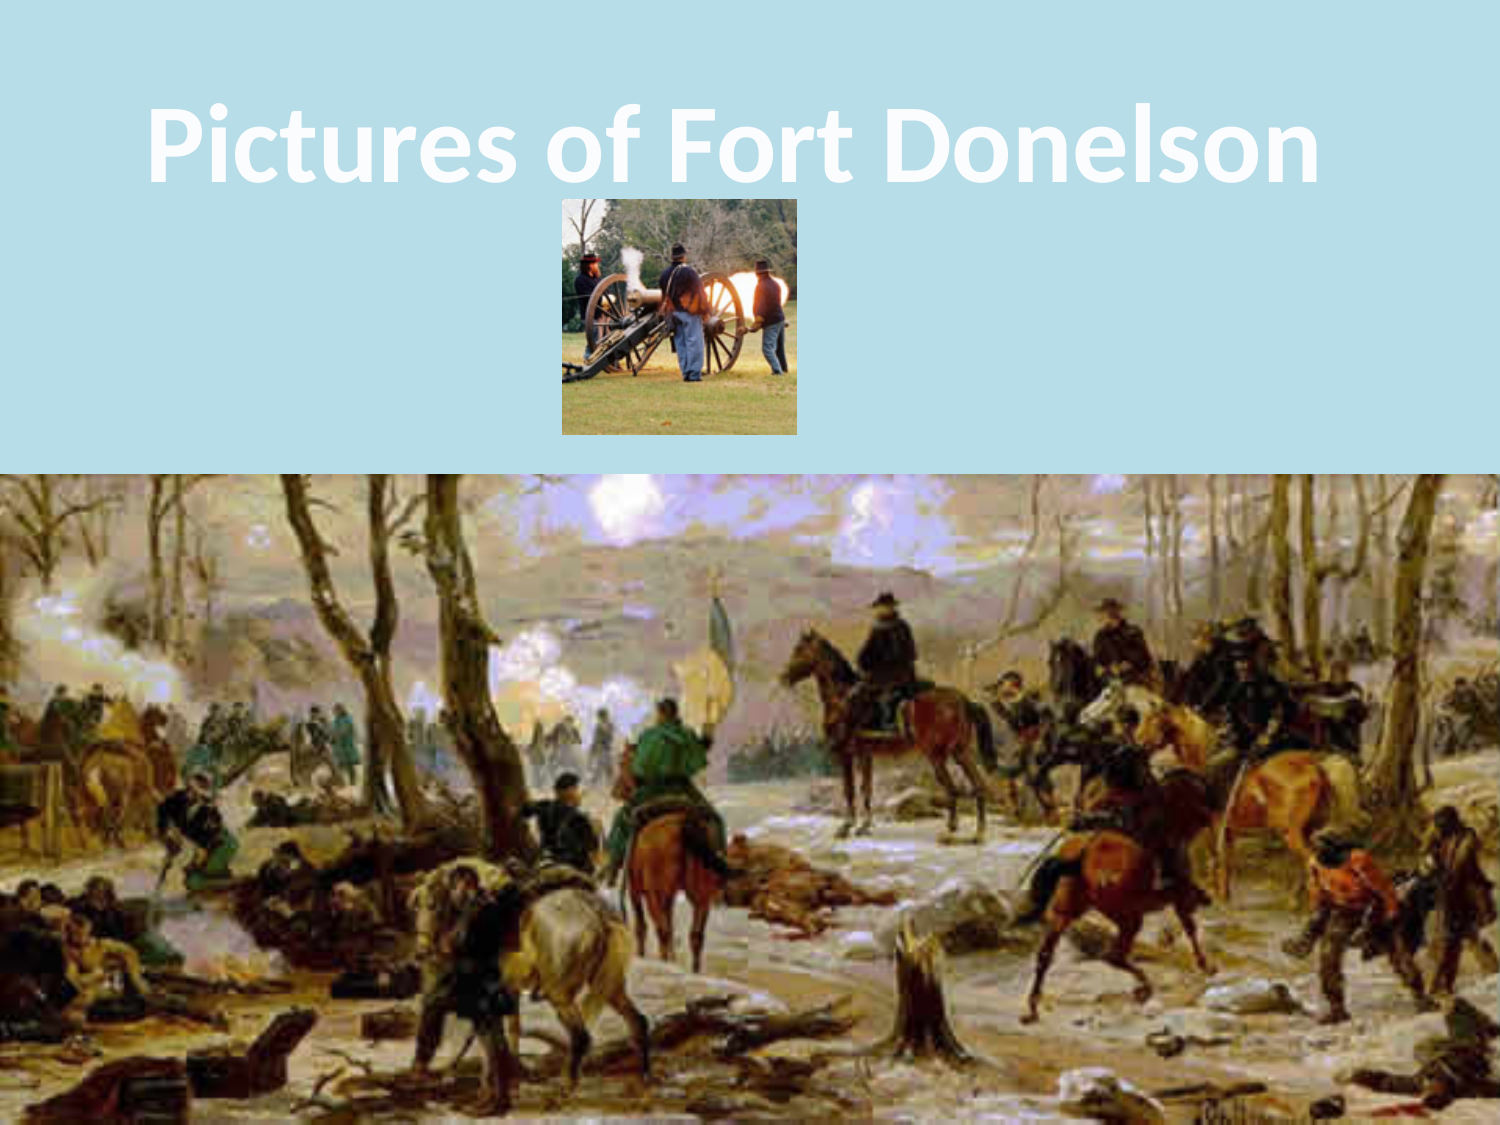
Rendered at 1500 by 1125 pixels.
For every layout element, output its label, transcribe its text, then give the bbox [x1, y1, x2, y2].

picture [0, 474, 1500, 1125]
text_box Pictures of Fort Donelson [130, 62, 1340, 213]
picture [562, 199, 798, 435]
